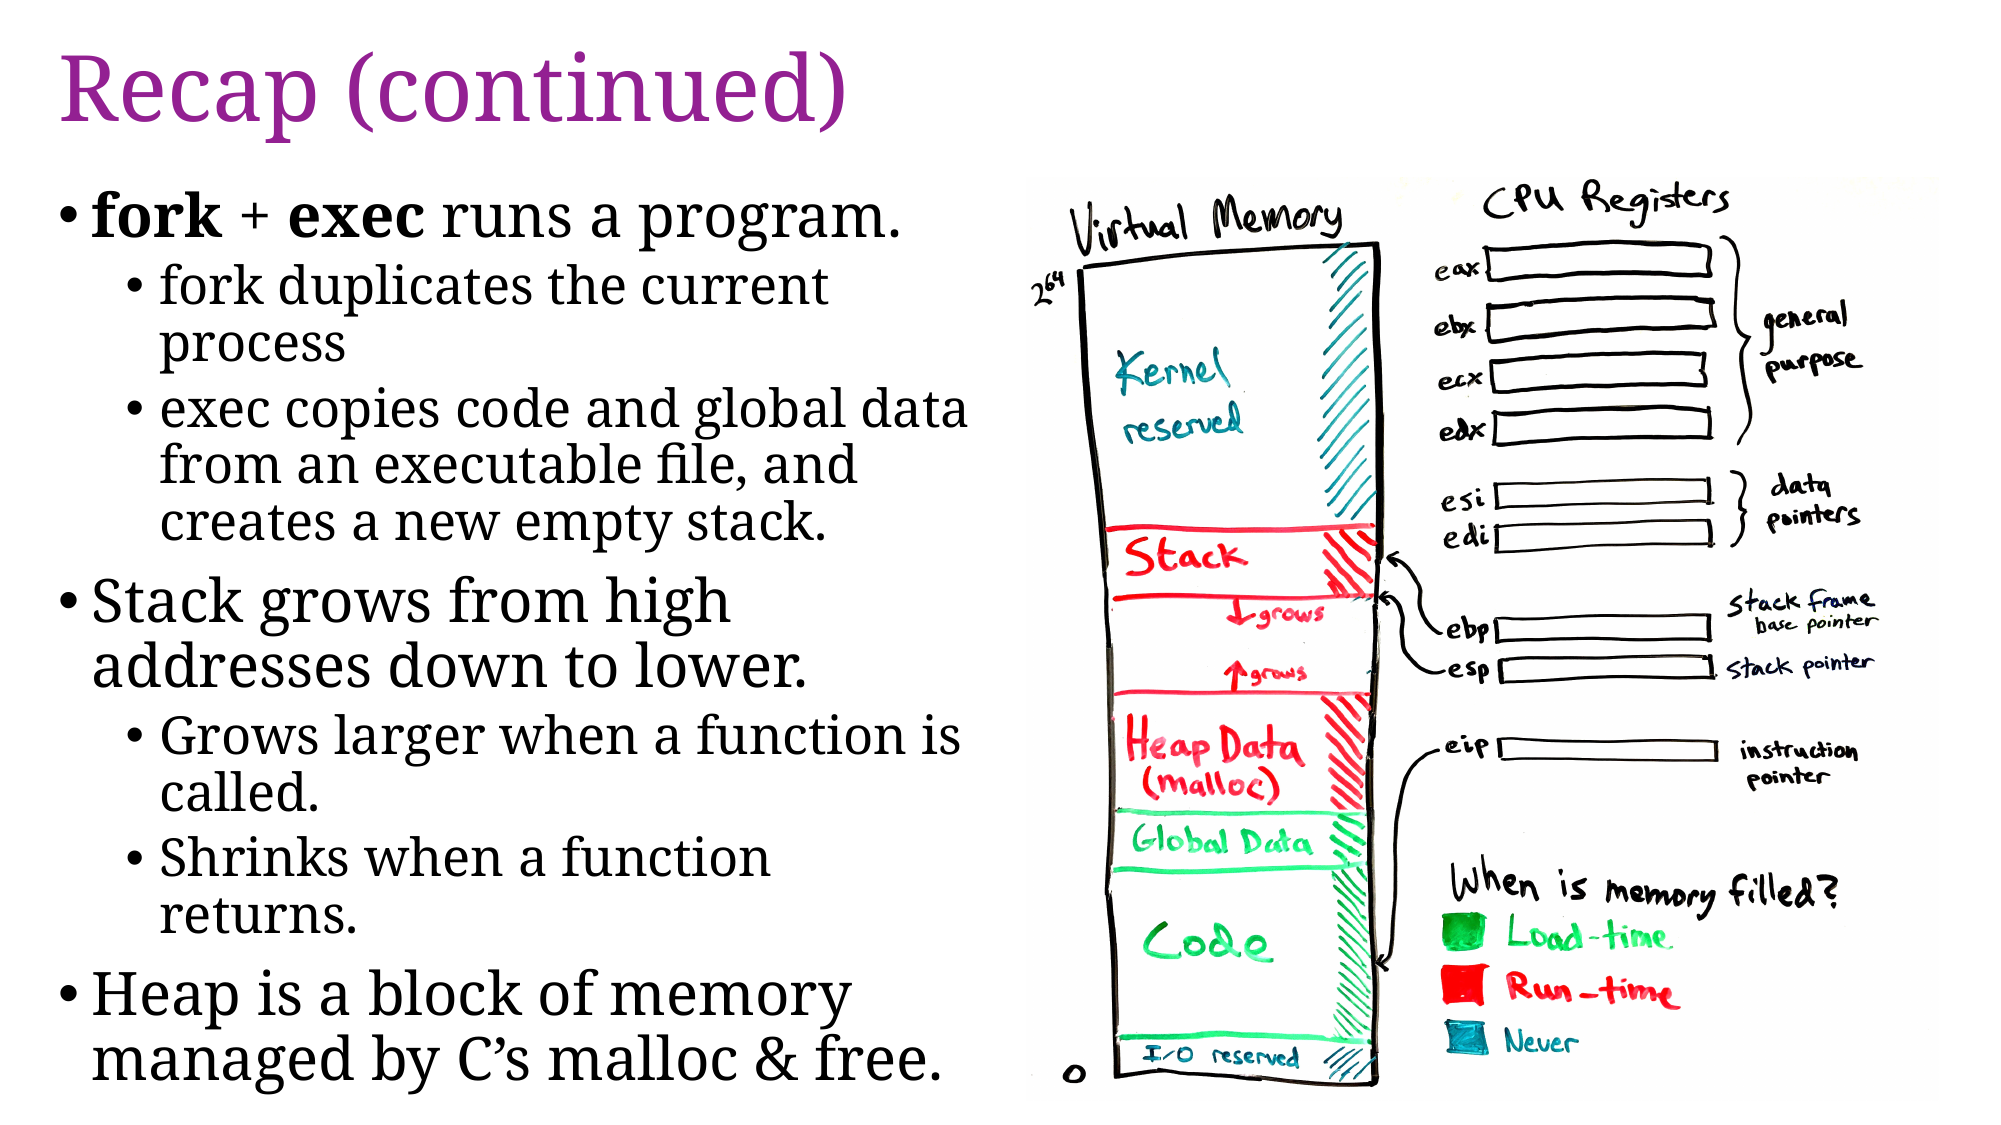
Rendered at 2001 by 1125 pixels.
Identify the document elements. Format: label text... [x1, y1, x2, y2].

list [1026, 177, 1939, 1101]
list fork + exec runs a program. fork duplicates the current process exec copies code and global data from an executable file, and creates a new empty stack. Stack grows from high addresses down to lower. Grows larger when a function is called. Shrinks when a function returns. Heap is a block of memory managed by C’s malloc & free. [43, 177, 988, 1101]
title Recap (continued) [43, 25, 1953, 158]
